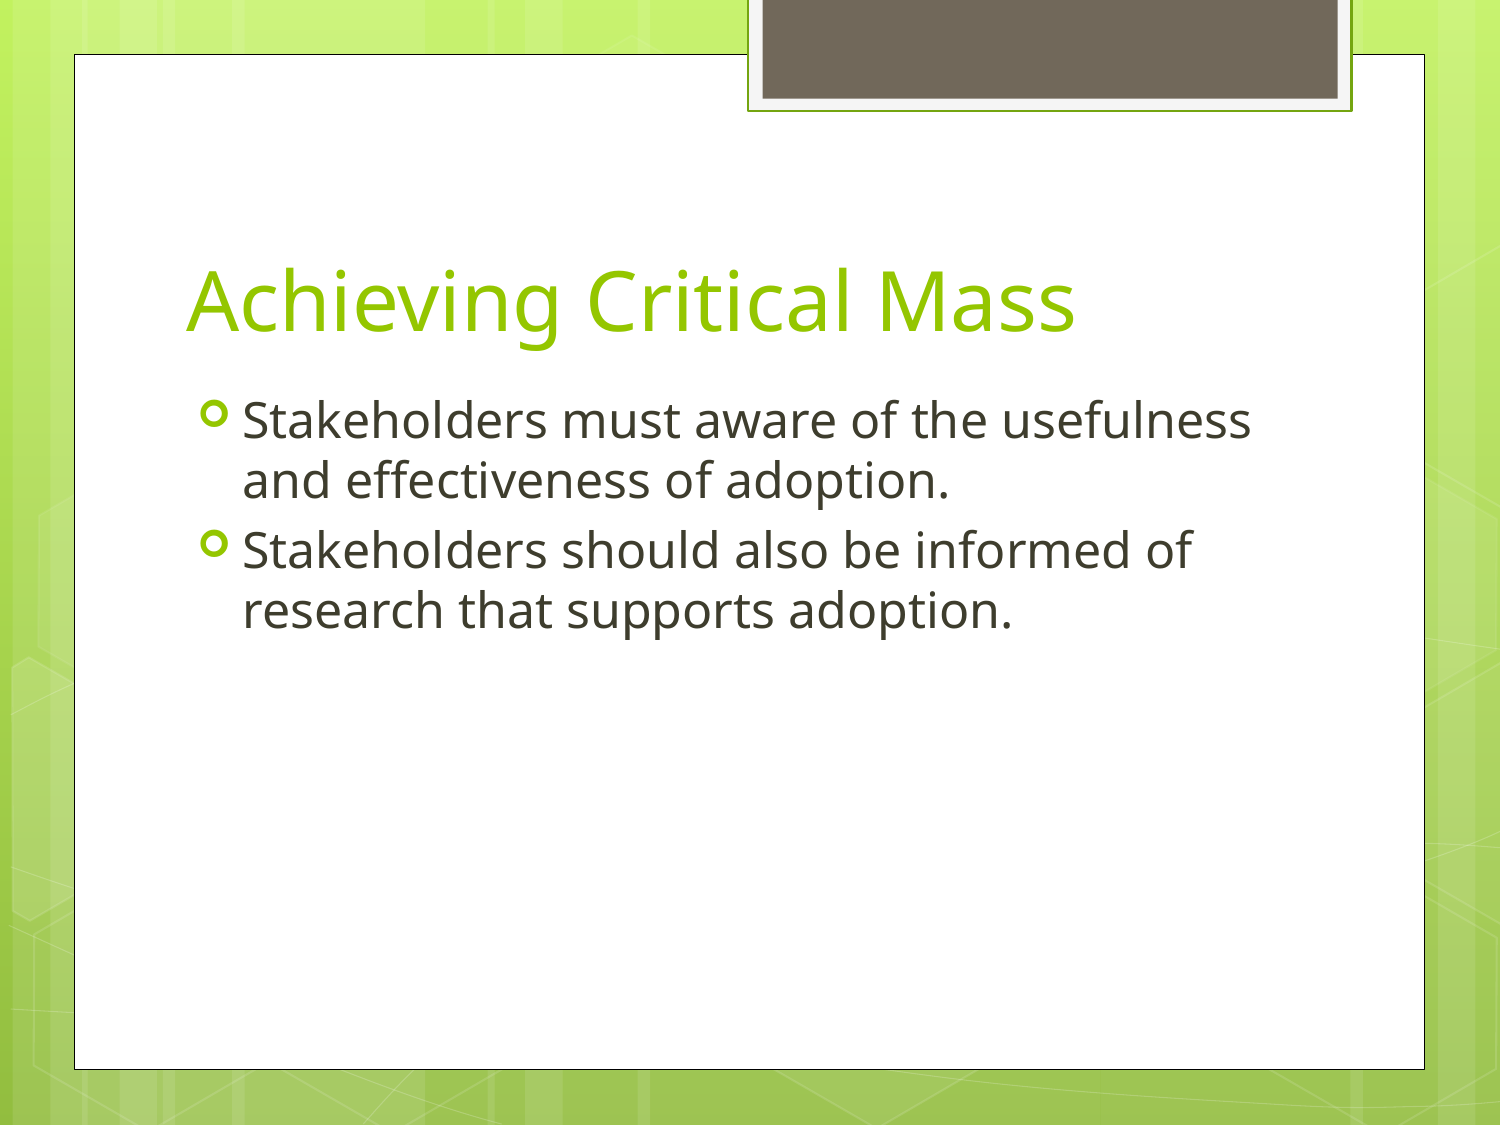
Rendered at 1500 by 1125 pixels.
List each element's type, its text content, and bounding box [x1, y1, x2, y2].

list Stakeholders must aware of the usefulness and effectiveness of adoption. Stakeholders should also be informed of research that supports adoption. [171, 381, 1283, 957]
title Achieving Critical Mass [171, 168, 1324, 357]
